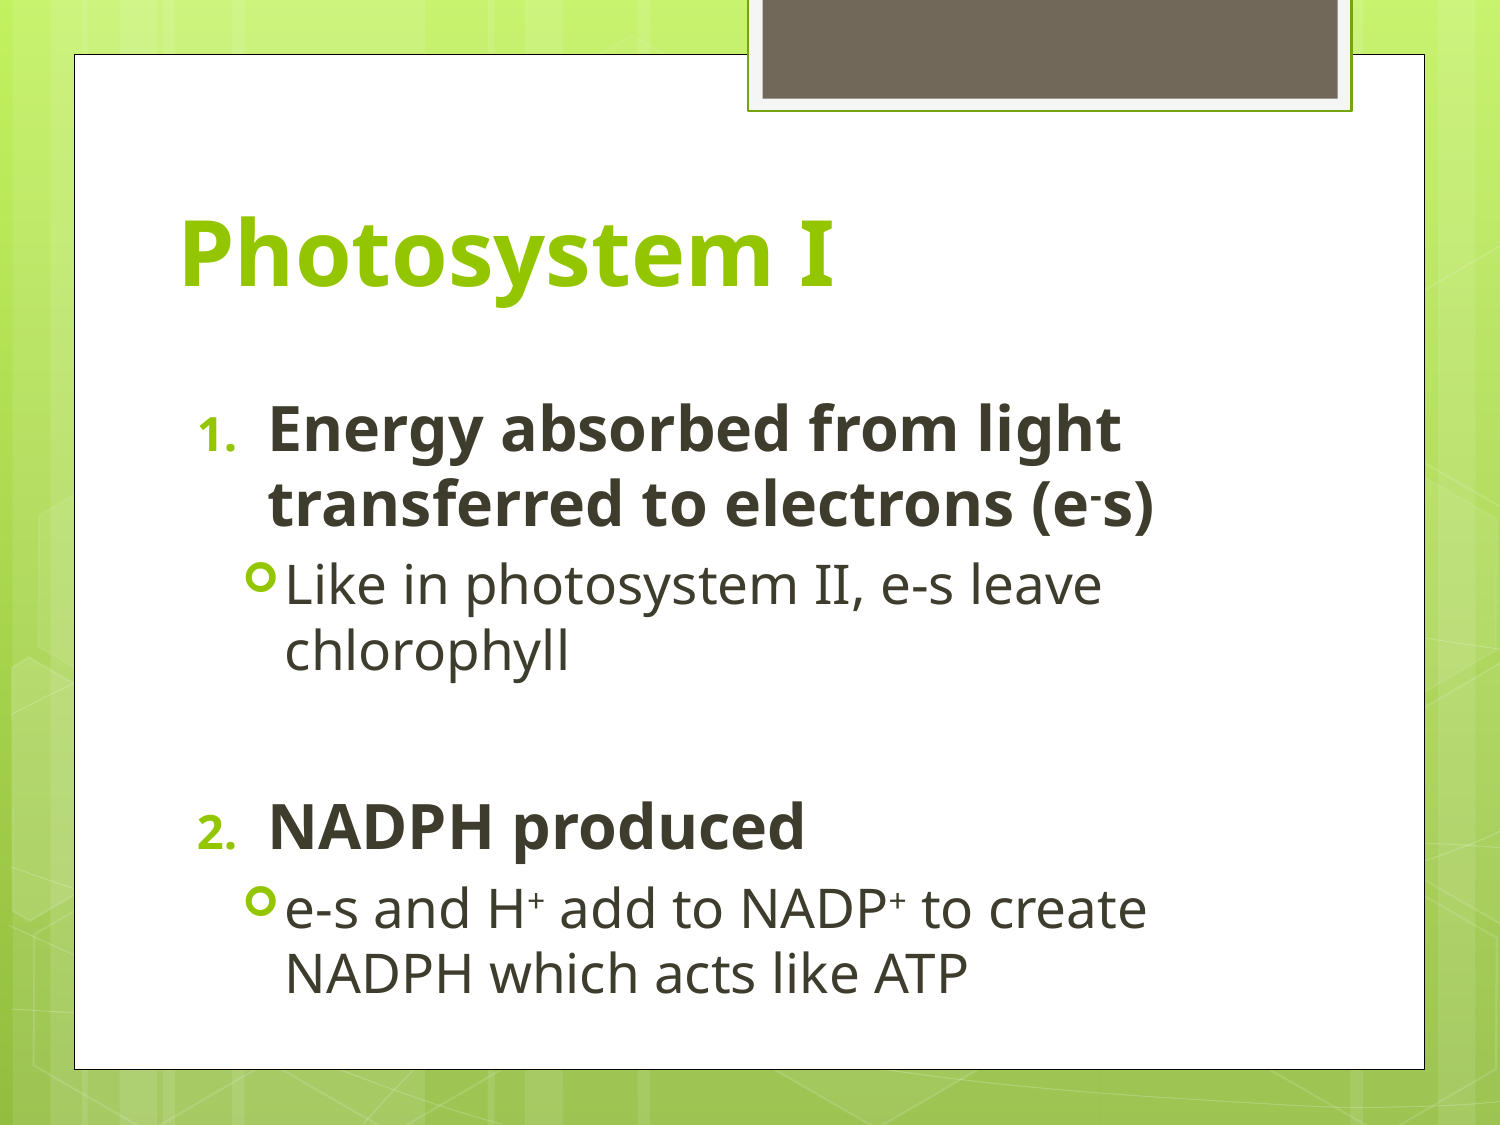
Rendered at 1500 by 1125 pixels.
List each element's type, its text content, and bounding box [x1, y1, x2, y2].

list Energy absorbed from light transferred to electrons (e-s) Like in photosystem II, e-s leave chlorophyll NADPH produced e-s and H+ add to NADP+ to create NADPH which acts like ATP [171, 381, 1283, 1013]
title Photosystem I [162, 125, 1315, 313]
